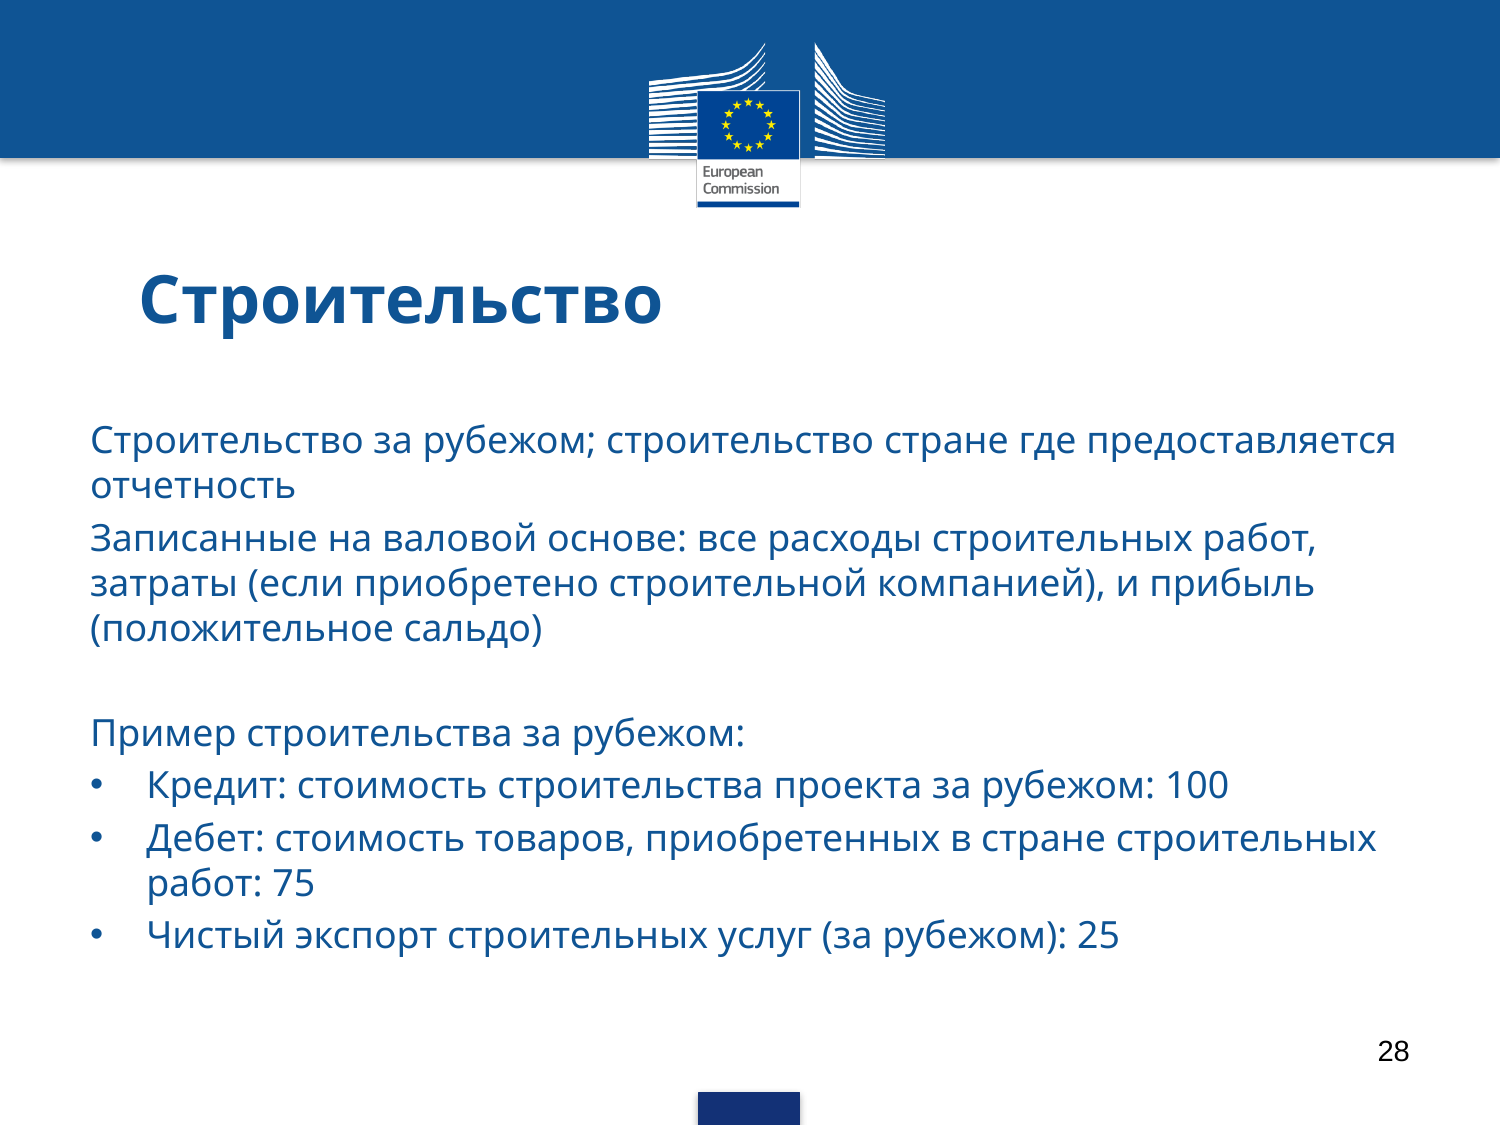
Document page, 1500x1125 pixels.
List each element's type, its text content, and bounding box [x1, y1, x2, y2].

title Строительство [64, 219, 1415, 374]
picture [649, 42, 885, 208]
slide_number 28 [1074, 1024, 1425, 1103]
list Строительство за рубежом; строительство стране где предоставляется отчетность Записанные на валовой основе: все расходы строительных работ, затраты (если приобретено строительной компанией), и прибыль (положительное сальдо) Пример строительства за рубежом: Кредит: стоимость строительства проекта за рубежом: 100 Дебет: стоимость товаров, приобретенных в стране строительных работ: 75 Чистый экспорт строительных услуг (за рубежом): 25 [75, 408, 1425, 988]
